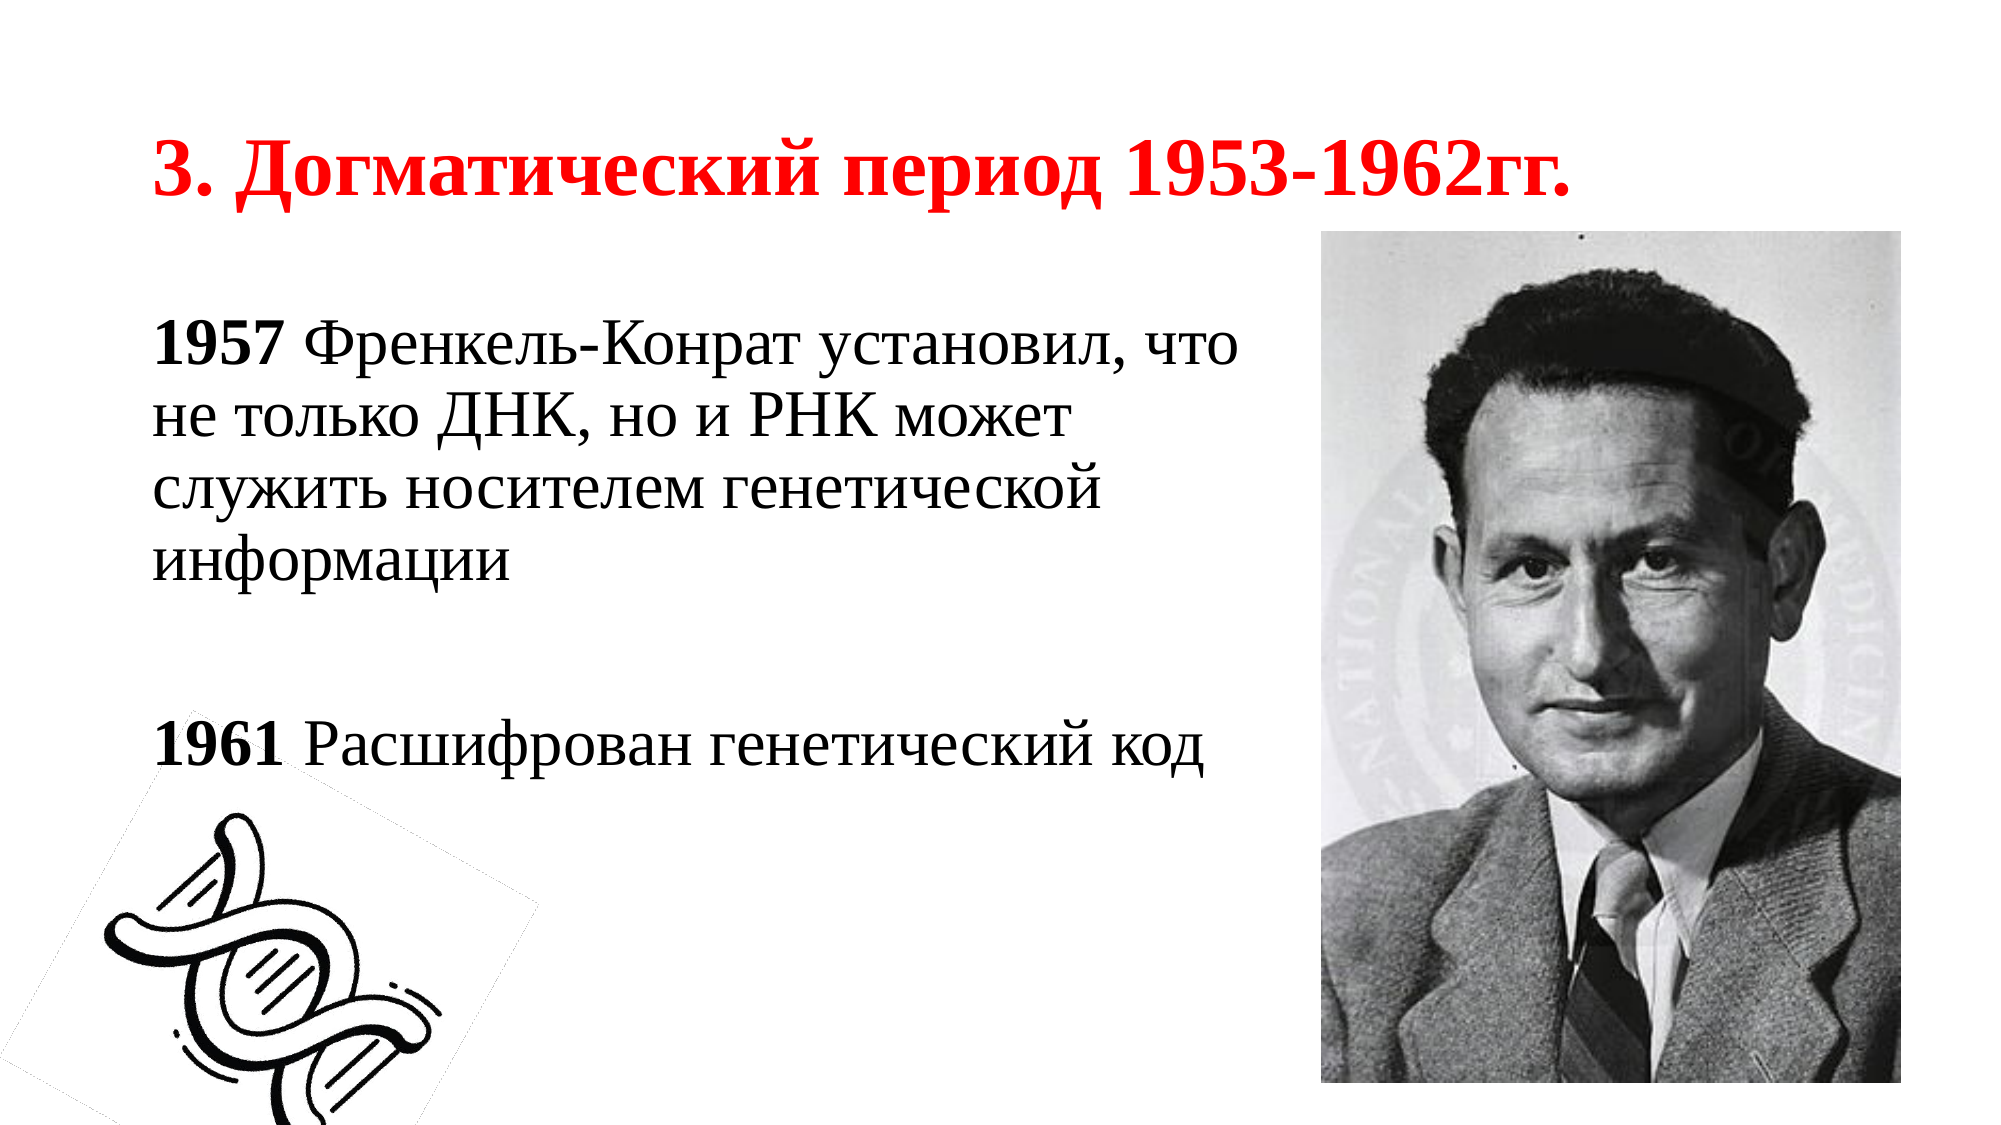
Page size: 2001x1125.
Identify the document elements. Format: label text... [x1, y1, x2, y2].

title 3. Догматический период 1953-1962гг. [137, 59, 1863, 278]
picture [0, 782, 538, 1125]
list 1957 Френкель-Конрат установил, что не только ДНК, но и РНК может служить носителем генетической информации 1961 Расшифрован генетический код [137, 299, 1298, 888]
picture [1321, 231, 1901, 1083]
